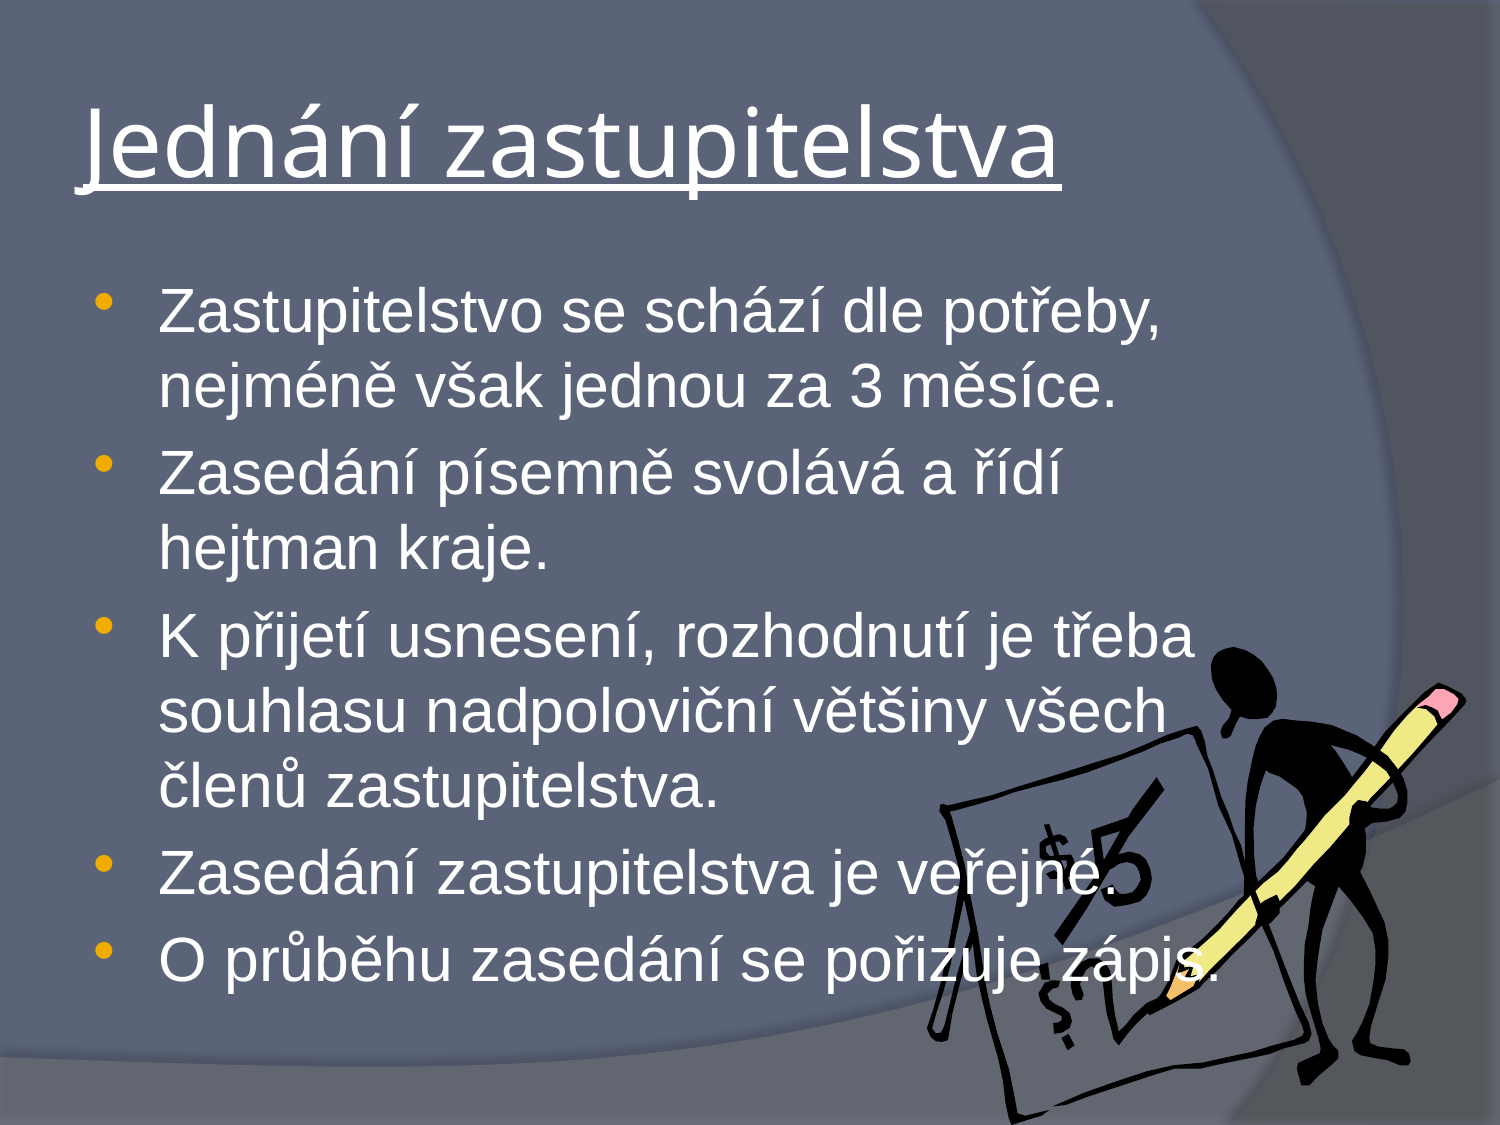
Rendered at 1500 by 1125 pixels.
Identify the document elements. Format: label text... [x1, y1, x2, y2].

picture [926, 646, 1467, 1125]
title Jednání zastupitelstva [75, 45, 1300, 233]
list Zastupitelstvo se schází dle potřeby, nejméně však jednou za 3 měsíce. Zasedání písemně svolává a řídí hejtman kraje. K přijetí usnesení, rozhodnutí je třeba souhlasu nadpoloviční většiny všech členů zastupitelstva. Zasedání zastupitelstva je veřejné. O průběhu zasedání se pořizuje zápis. [75, 262, 1300, 1005]
